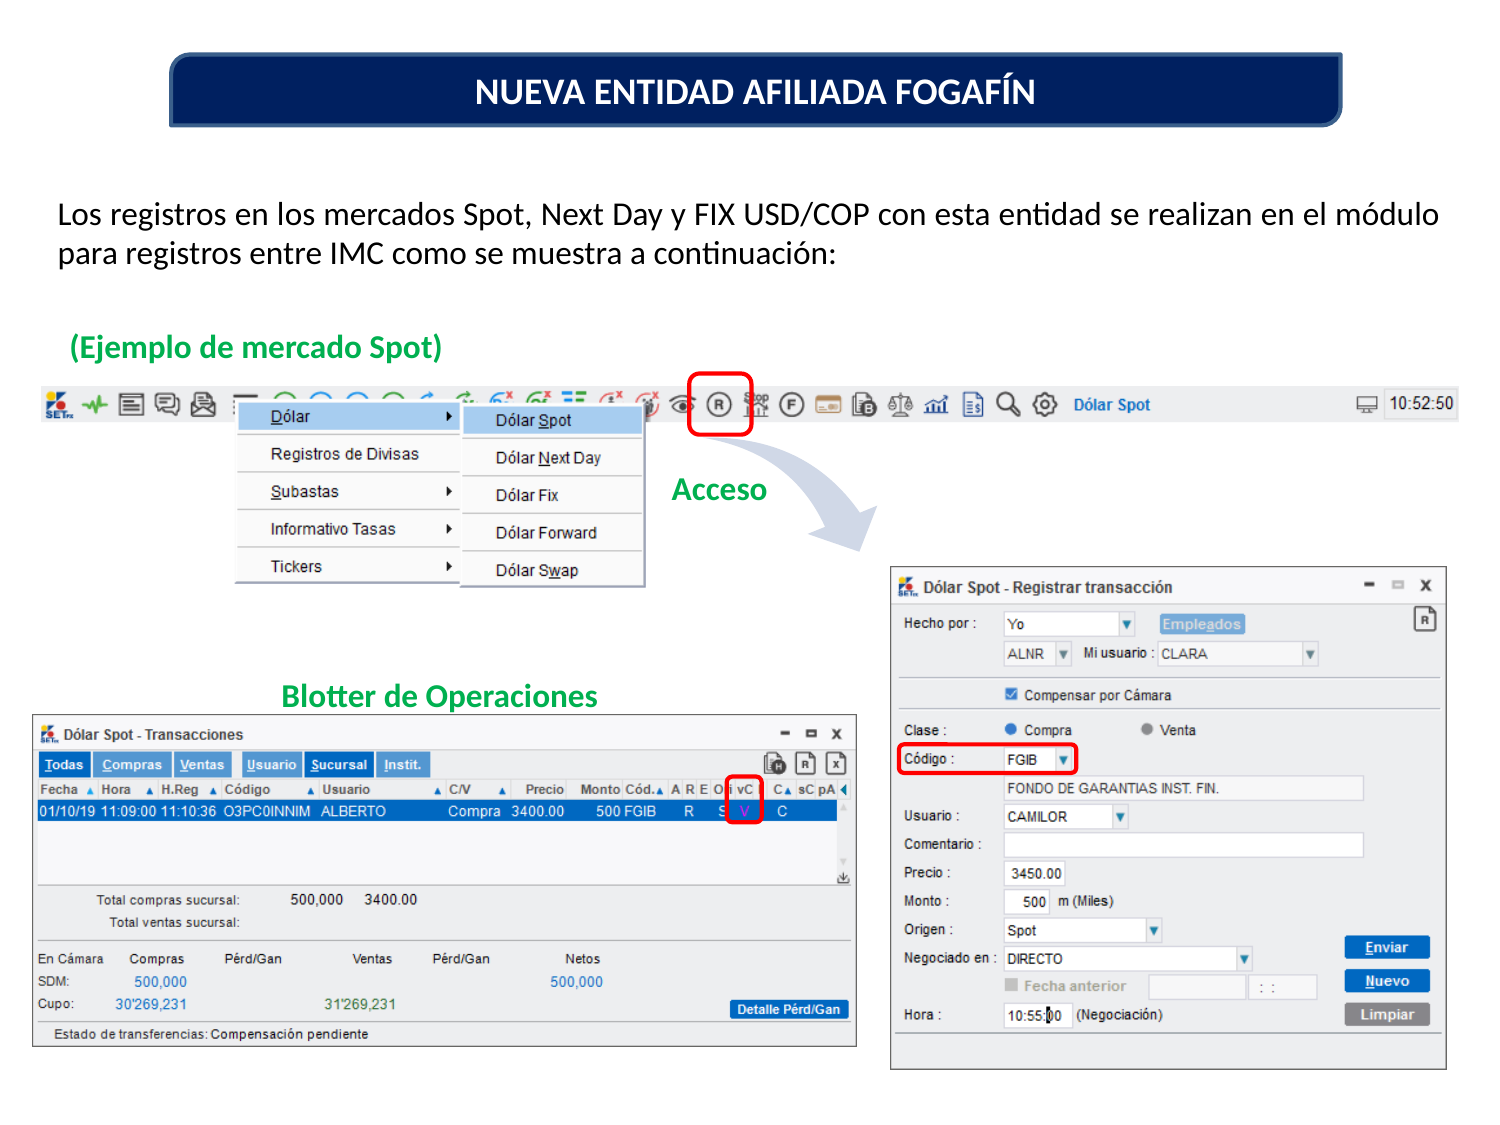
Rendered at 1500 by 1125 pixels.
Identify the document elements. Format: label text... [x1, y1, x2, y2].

text_box (Ejemplo de mercado Spot) [54, 317, 668, 373]
picture [31, 714, 857, 1047]
text_box Blotter de Operaciones [186, 667, 694, 712]
picture [41, 385, 1459, 1070]
text_box Los registros en los mercados Spot, Next Day y FIX USD/COP con esta entidad se realizan en el módulo para registros entre IMC como se muestra a continuación: [42, 184, 1457, 279]
text_box NUEVA ENTIDAD AFILIADA FOGAFÍN [169, 52, 1343, 128]
text_box [687, 371, 754, 384]
